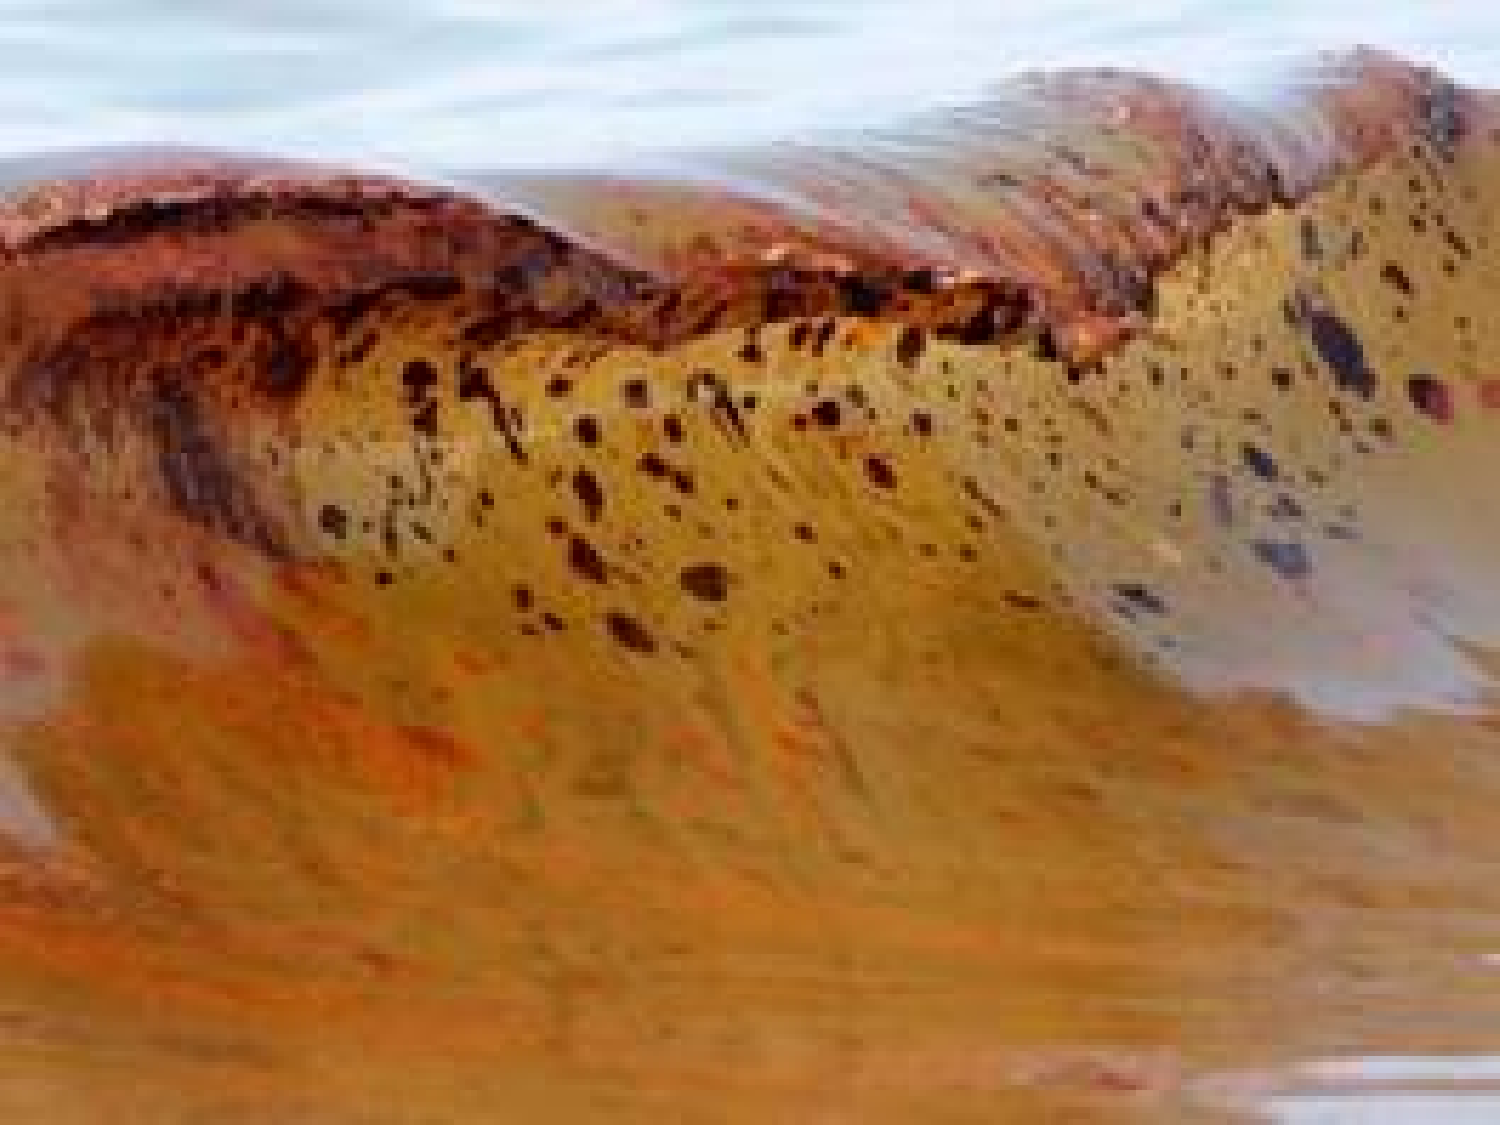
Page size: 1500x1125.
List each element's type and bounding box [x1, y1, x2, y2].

list [0, 0, 1500, 1125]
